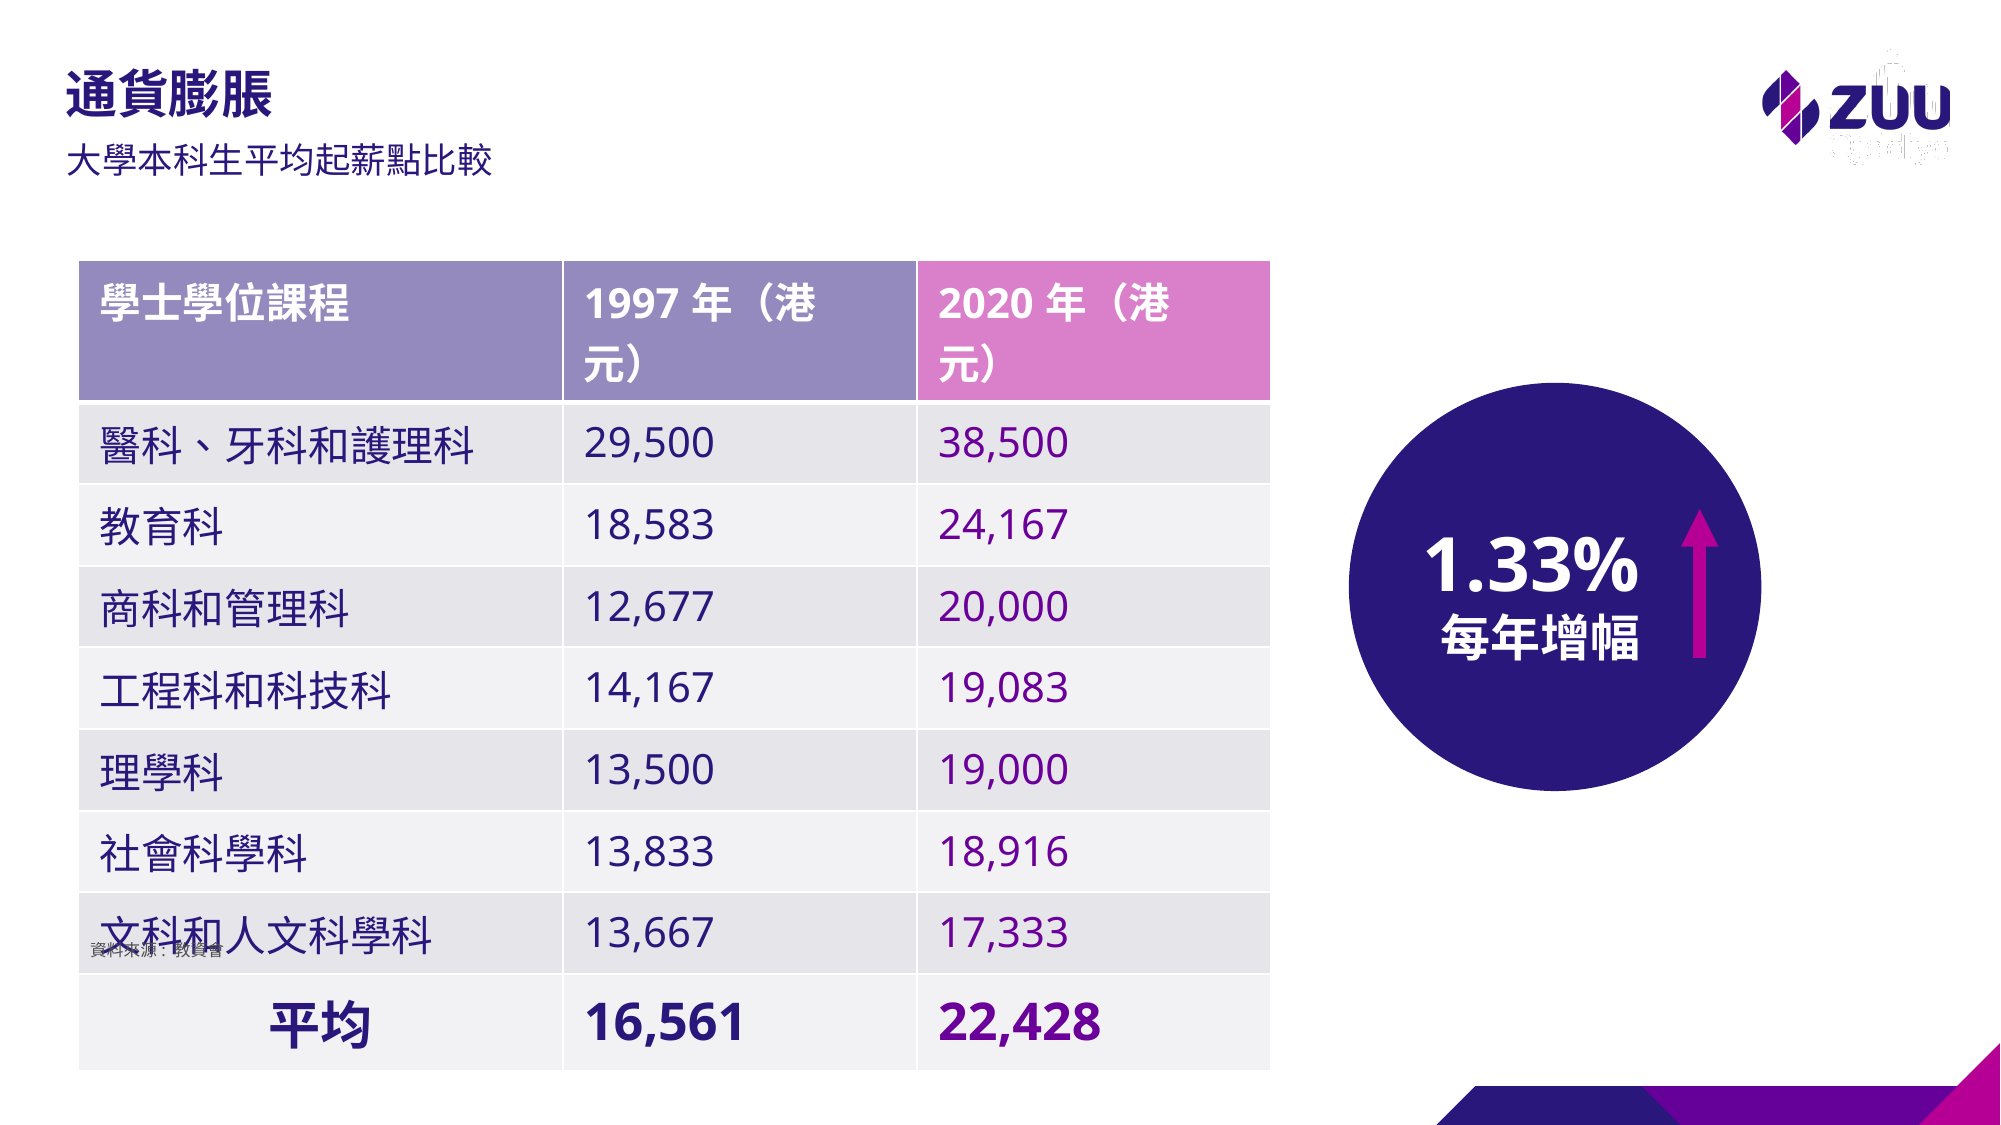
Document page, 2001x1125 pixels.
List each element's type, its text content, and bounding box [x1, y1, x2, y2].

table_cell 19,083 [918, 648, 1270, 728]
table_cell 16,561 [564, 975, 916, 1070]
table_cell 29,500 [564, 405, 916, 483]
text_box 1.33% 每年增幅 [1407, 509, 1673, 674]
table_cell 文科和人文科學科 [79, 893, 562, 973]
table_header 2020年（港元） [918, 261, 1270, 400]
table_cell 工程科和科技科 [79, 648, 562, 728]
table_cell 20,000 [918, 567, 1270, 646]
table_cell 13,500 [564, 730, 916, 810]
text_box [1347, 381, 1763, 793]
text_box 資料來源: 教資會 [75, 932, 239, 967]
table_cell 19,000 [918, 730, 1270, 810]
table_cell 14,167 [564, 648, 916, 728]
table_cell 教育科 [79, 485, 562, 565]
table_cell 18,916 [918, 812, 1270, 891]
table_cell 13,667 [564, 893, 916, 973]
table_header 學士學位課程 [79, 261, 562, 400]
table_cell 18,583 [564, 485, 916, 565]
table_cell 商科和管理科 [79, 567, 562, 646]
table_cell 13,833 [564, 812, 916, 891]
table_cell 22,428 [918, 975, 1270, 1070]
table_cell 17,333 [918, 893, 1270, 973]
table_cell 24,167 [918, 485, 1270, 565]
table_cell 社會科學科 [79, 812, 562, 891]
table_cell 理學科 [79, 730, 562, 810]
table_cell 醫科、牙科和護理科 [79, 405, 562, 483]
title 通貨膨脹 [50, 50, 1950, 145]
table_cell 平均 [79, 975, 562, 1070]
table_cell 38,500 [918, 405, 1270, 483]
table_cell 12,677 [564, 567, 916, 646]
subtitle 大學本科生平均起薪點比較 [52, 128, 1950, 197]
table_header 1997年（港元） [564, 261, 916, 400]
